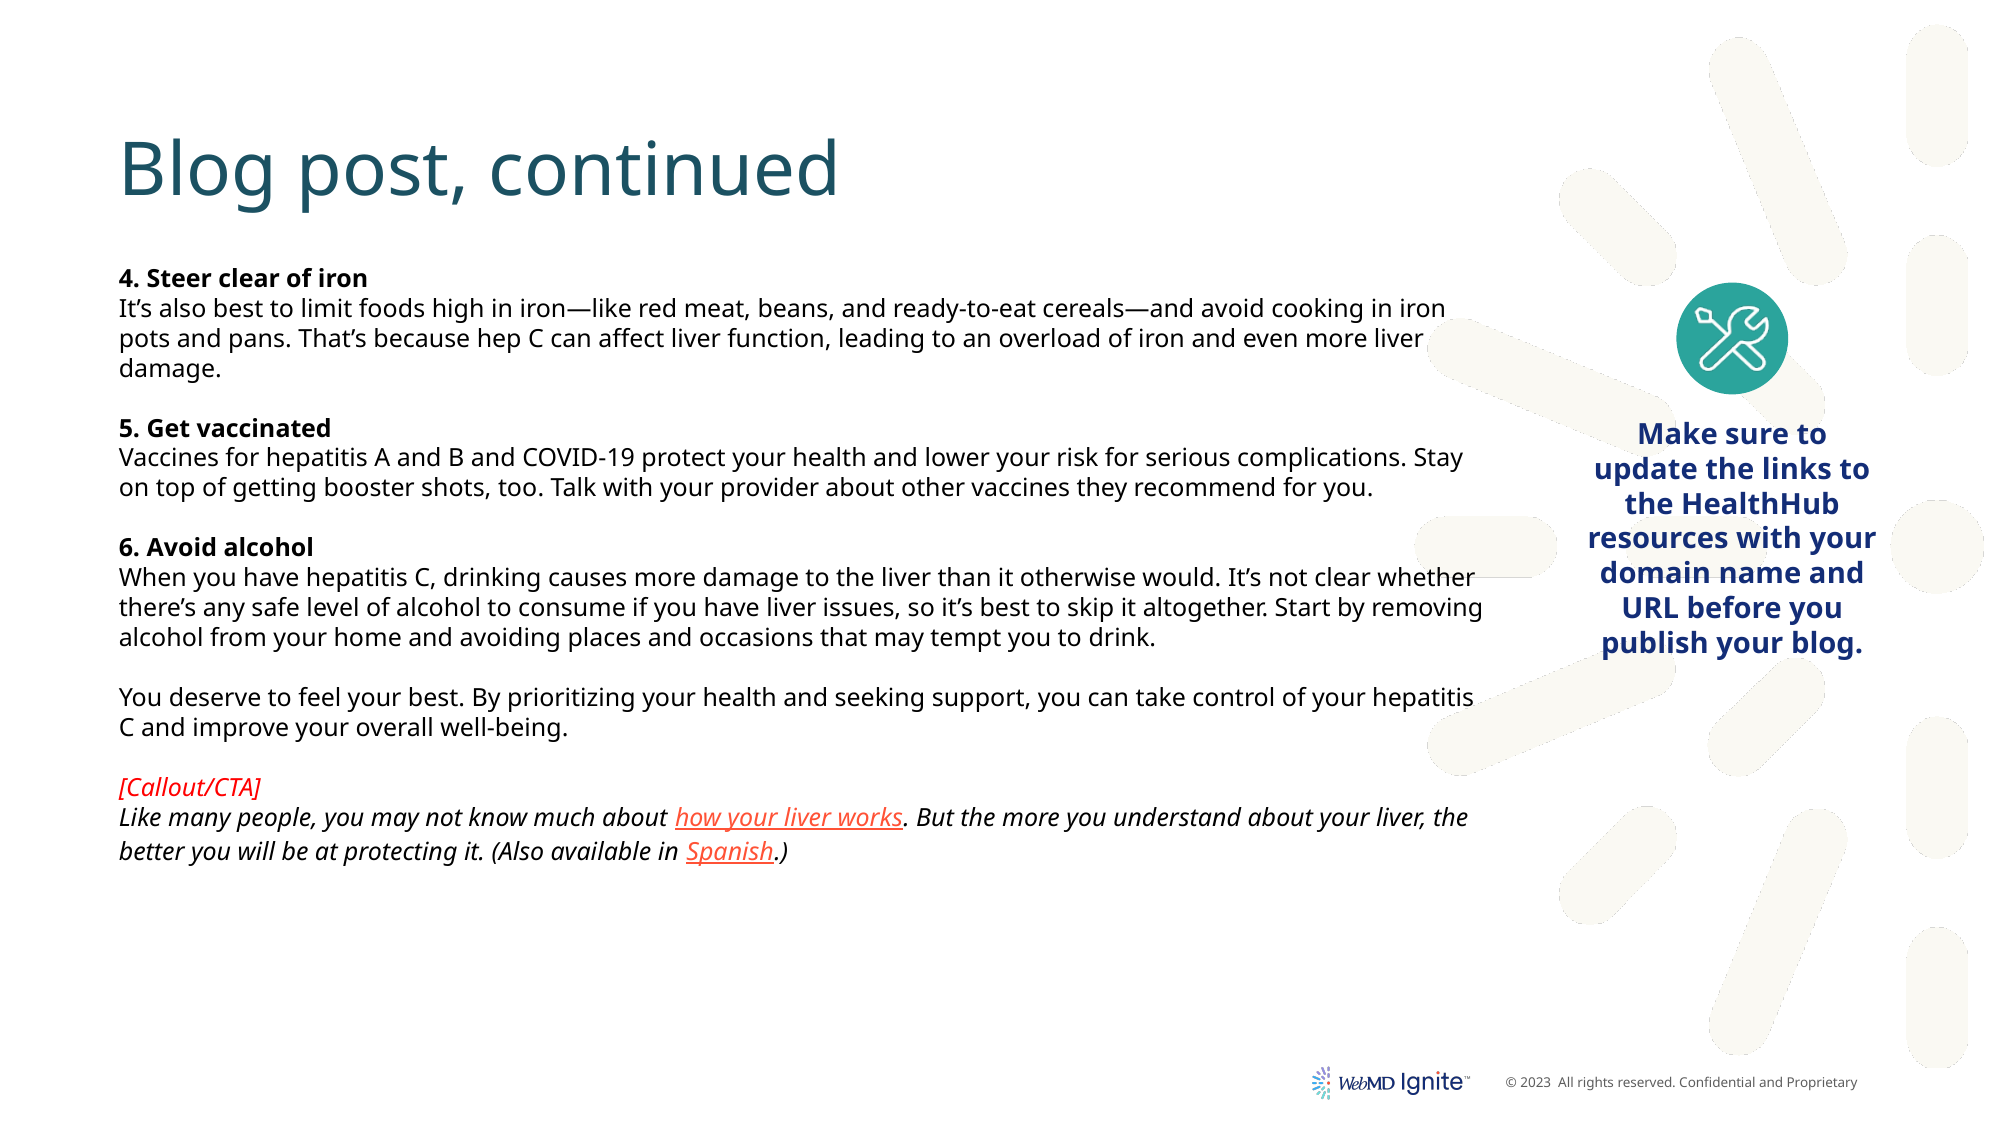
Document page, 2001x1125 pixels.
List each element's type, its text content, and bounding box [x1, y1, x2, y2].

title Blog post, continued [118, 123, 1876, 219]
picture [1308, 1063, 1474, 1103]
text_box Make sure to update the links to the HealthHub resources with your domain name and URL before you publish your blog. [1569, 399, 1896, 710]
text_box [1676, 282, 1789, 395]
list 4. Steer clear of iron It’s also best to limit foods high in iron—like red meat, beans, and ready-to-eat cereals—and avoid cooking in iron pots and pans. That’s because hep C can affect liver function, leading to an overload of iron and even more liver damage. 5. Get vaccinated Vaccines for hepatitis A and B and COVID-19 protect your health and lower your risk for serious complications. Stay on top of getting booster shots, too. Talk with your provider about other vaccines they recommend for you. 6. Avoid alcohol When you have hepatitis C, drinking causes more damage to the liver than it otherwise would. It’s not clear whether there’s any safe level of alcohol to consume if you have liver issues, so it’s best to skip it altogether. Start by removing alcohol from your home and avoiding places and occasions that may tempt you to drink. You deserve to feel your best. By prioritizing your health and seeking support, you can take control of your hepatitis C and improve your overall well-being. [Callout/CTA] Like many people, you may not know much about how your liver works. But the more you understand about your liver, the better you will be at protecting it. (Also available in Spanish.) [118, 254, 1505, 963]
